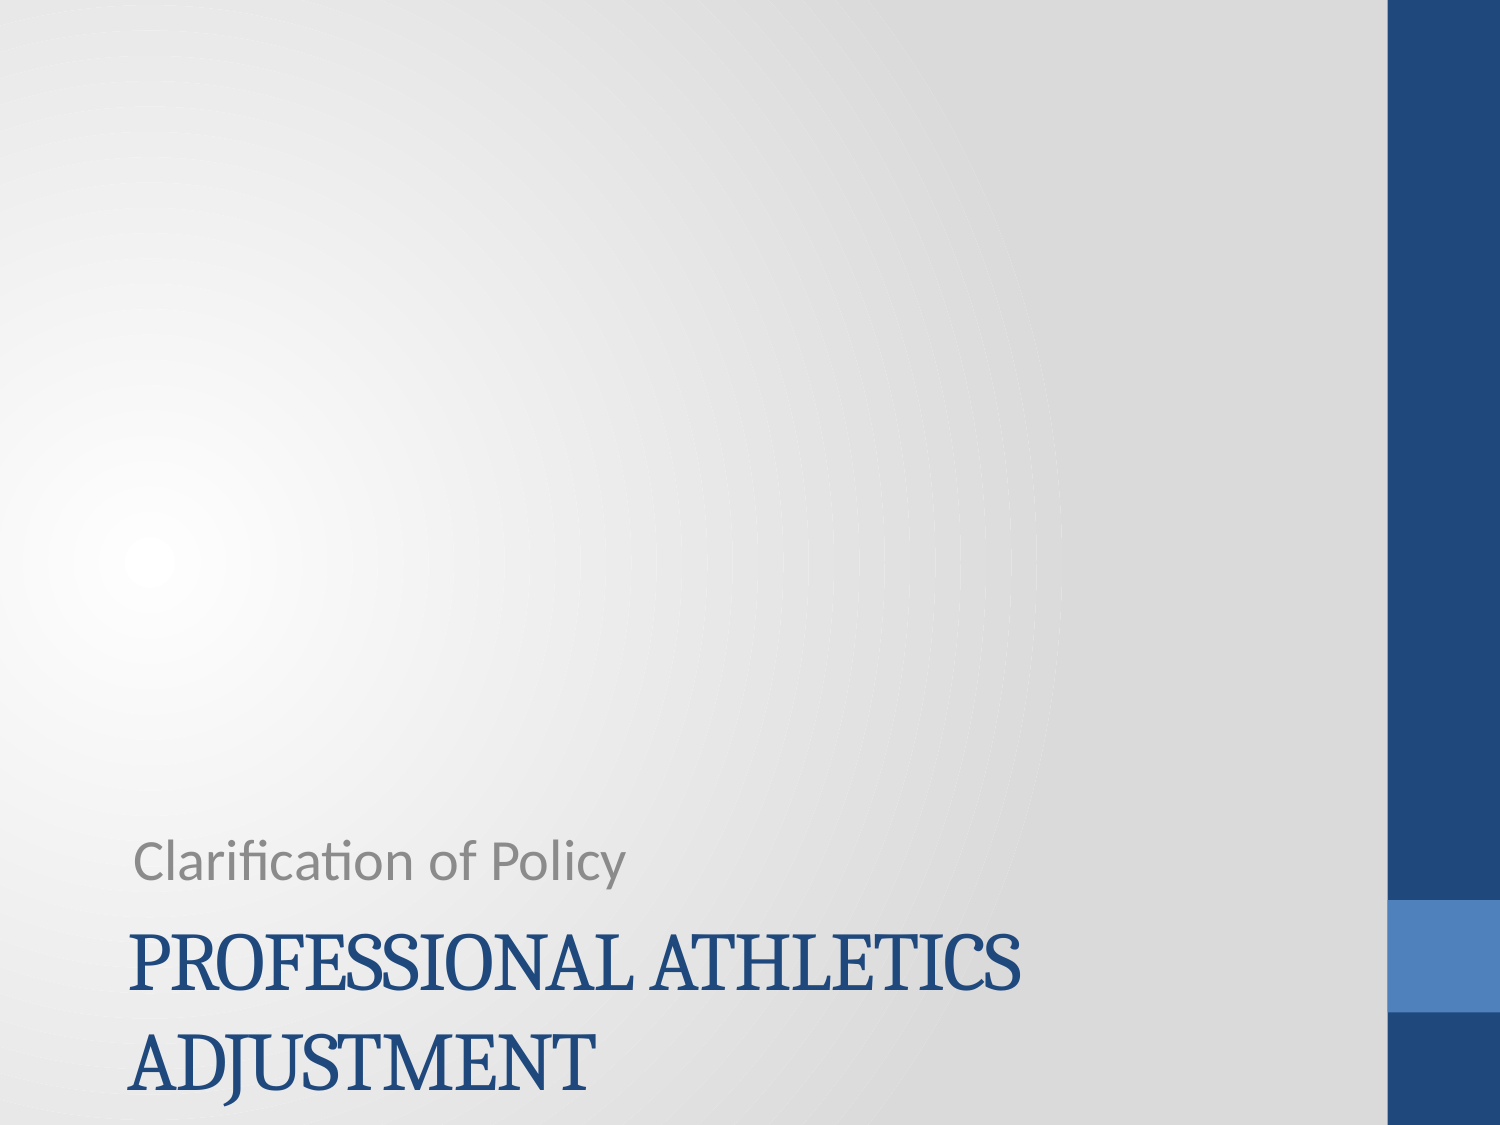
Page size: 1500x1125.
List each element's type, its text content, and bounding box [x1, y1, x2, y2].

title Professional athletics Adjustment [112, 900, 1375, 1092]
list Clarification of Policy [118, 632, 1388, 900]
